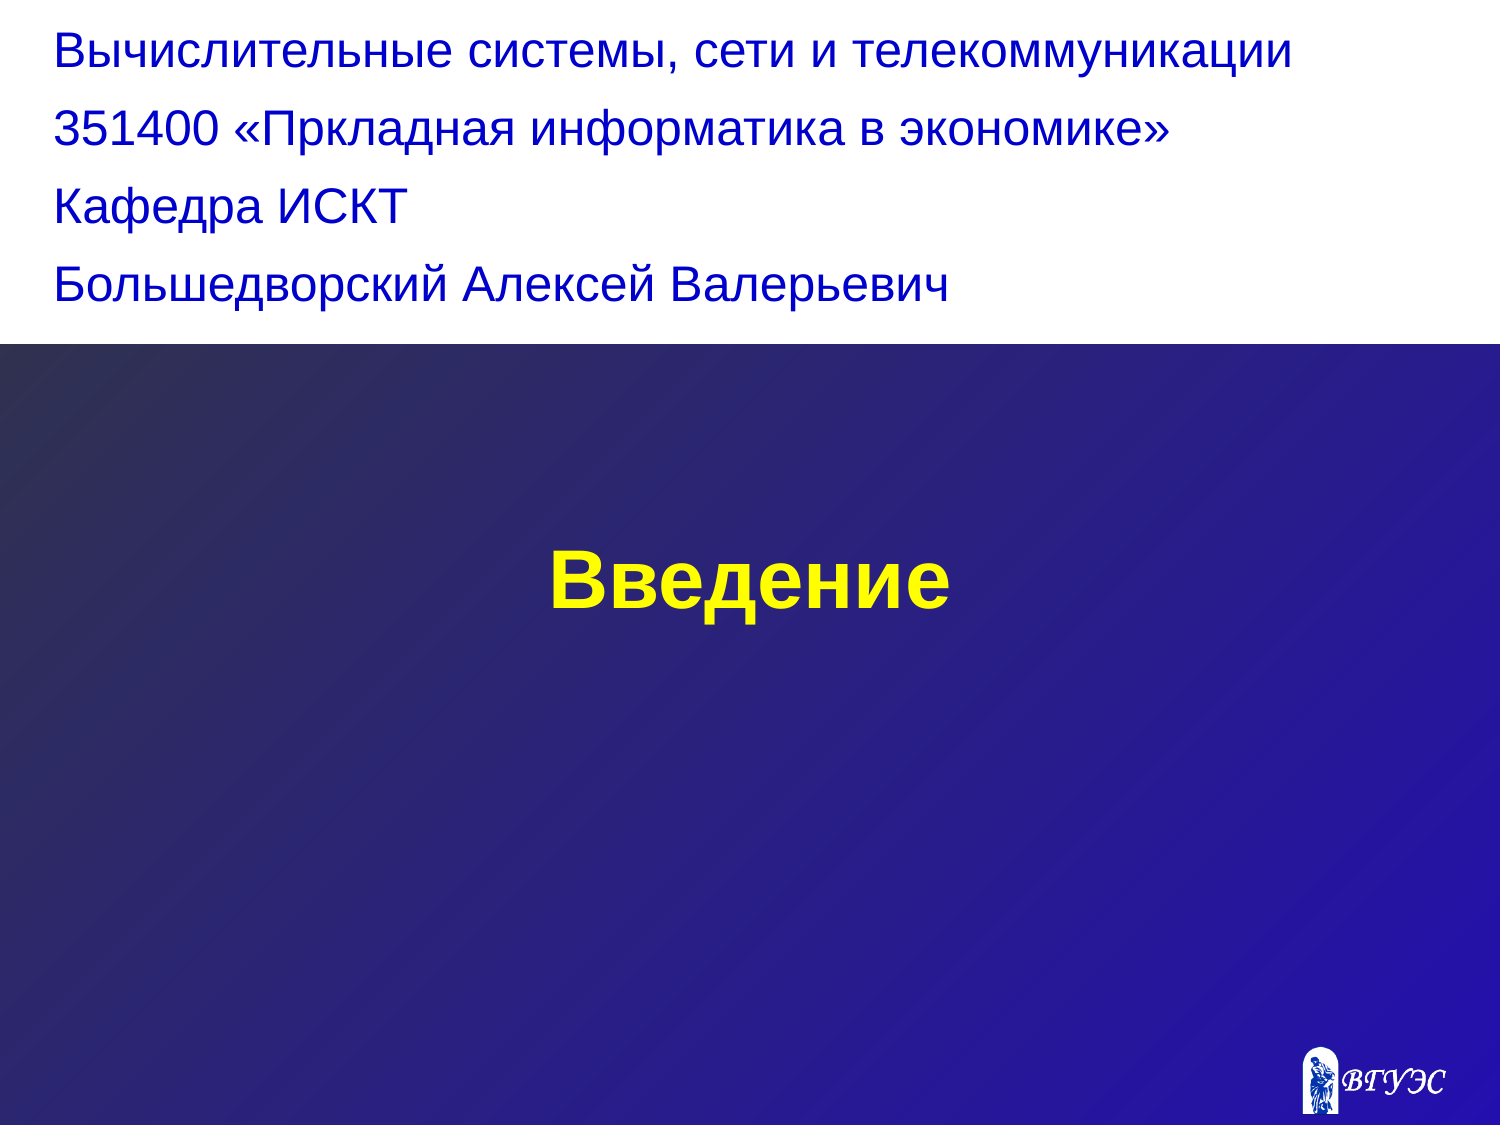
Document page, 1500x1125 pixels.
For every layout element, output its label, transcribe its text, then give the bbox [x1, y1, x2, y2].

picture [1302, 1046, 1447, 1115]
text_box [53, 692, 1447, 1035]
text_box Введение [53, 518, 1447, 633]
text_box [0, 0, 1500, 344]
text_box Вычислительные системы, сети и телекоммуникации 351400 «Пркладная информатика в экономике» Кафедра ИСКТ Большедворский Алексей Валерьевич [53, 0, 1447, 343]
